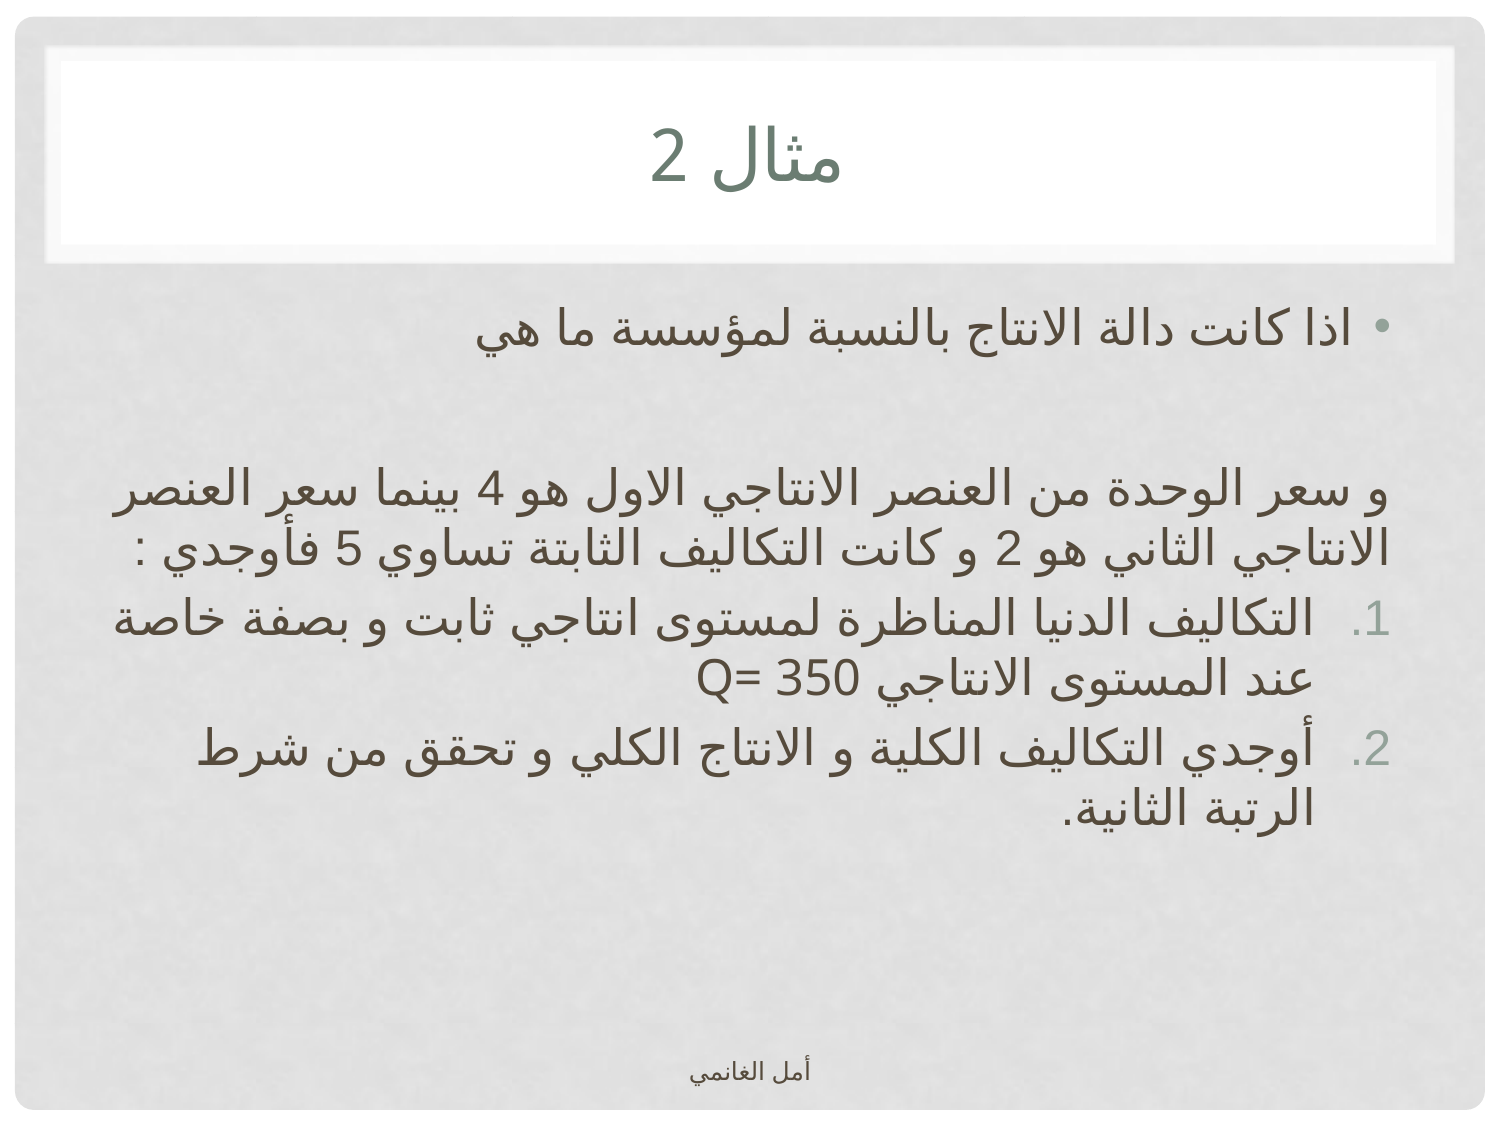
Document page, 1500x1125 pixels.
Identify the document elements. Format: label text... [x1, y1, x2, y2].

title مثال 2 [69, 66, 1425, 238]
footer أمل الغانمي [512, 1042, 988, 1103]
